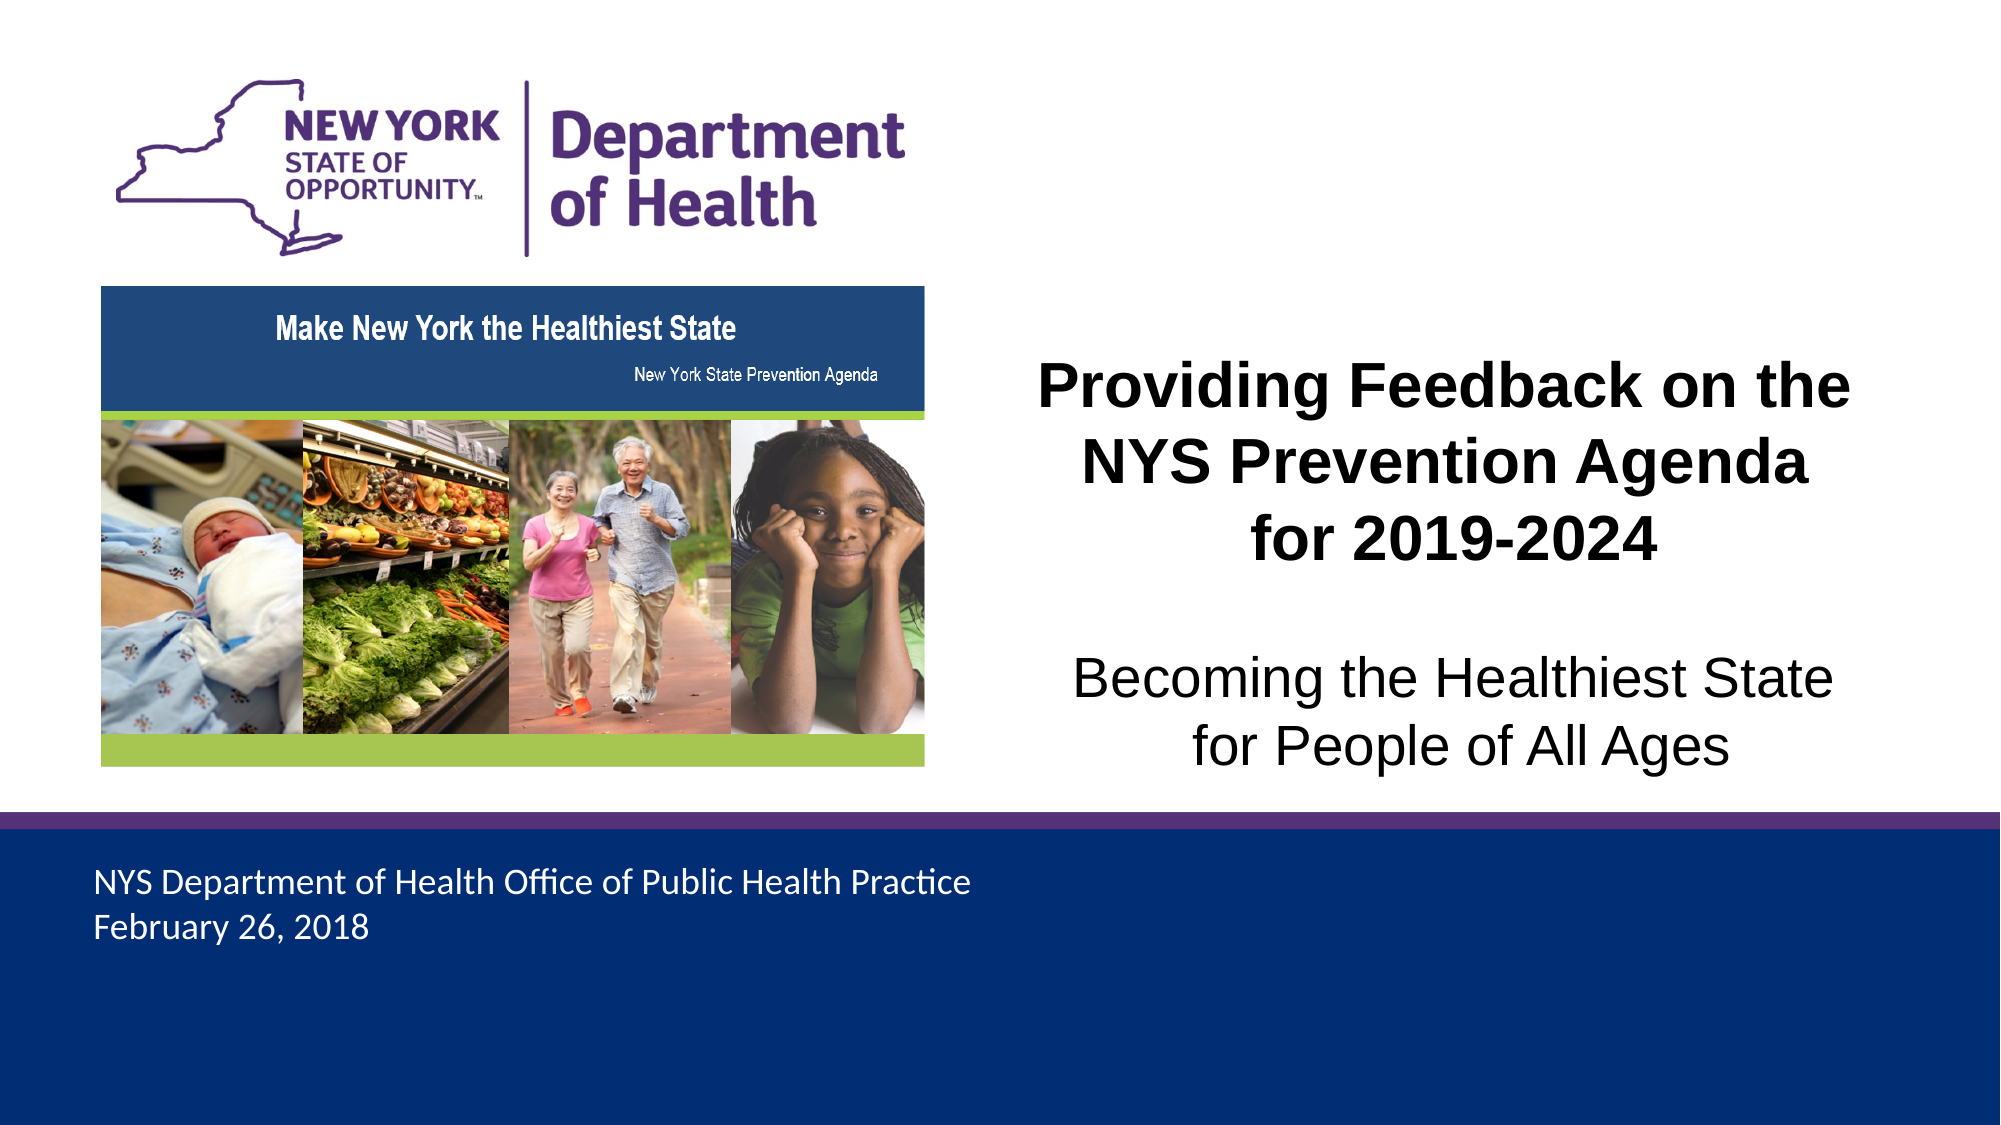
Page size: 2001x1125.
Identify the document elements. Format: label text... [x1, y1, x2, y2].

title Providing Feedback on the NYS Prevention Agenda for 2019-2024 Becoming the Healthiest State for People of All Ages [967, 193, 1941, 850]
picture [116, 79, 905, 257]
text_box NYS Department of Health Office of Public Health Practice February 26, 2018 [78, 849, 1752, 955]
picture [101, 286, 925, 768]
